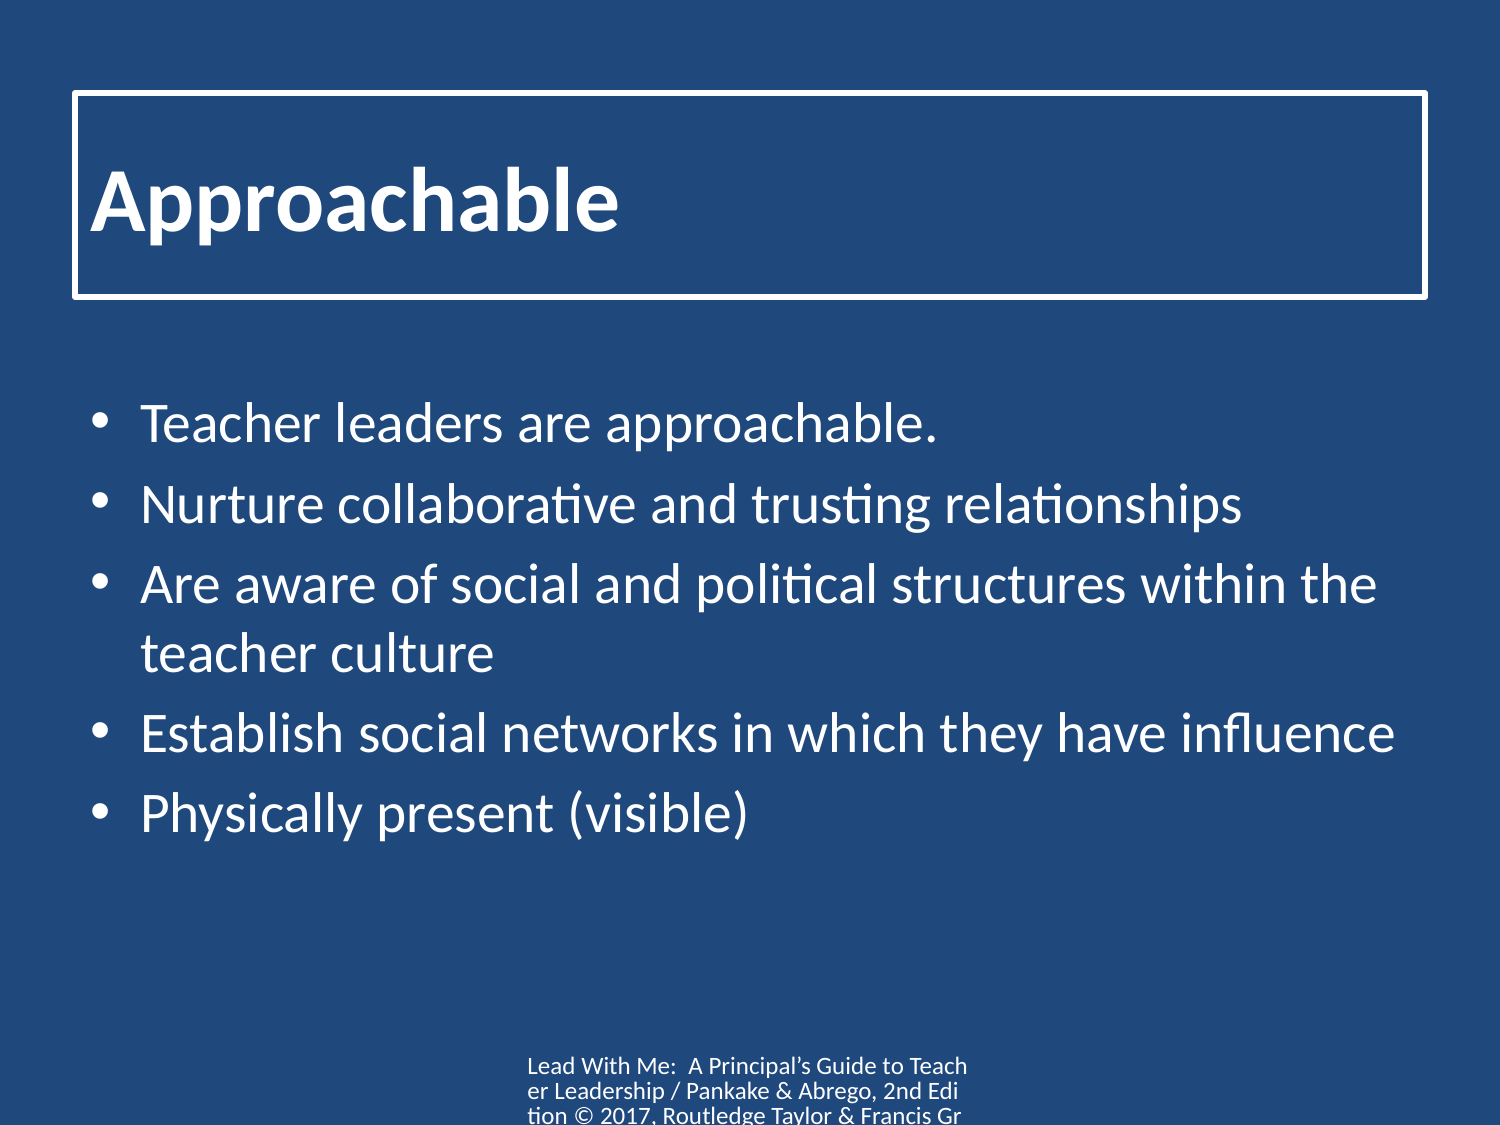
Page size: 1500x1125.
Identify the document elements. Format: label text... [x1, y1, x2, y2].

title Approachable [75, 93, 1425, 297]
footer Lead With Me: A Principal’s Guide to Teacher Leadership / Pankake & Abrego, 2nd Edition © 2017, Routledge Taylor & Francis Group [512, 1034, 988, 1095]
list Teacher leaders are approachable. Nurture collaborative and trusting relationships Are aware of social and political structures within the teacher culture Establish social networks in which they have influence Physically present (visible) [75, 377, 1425, 926]
